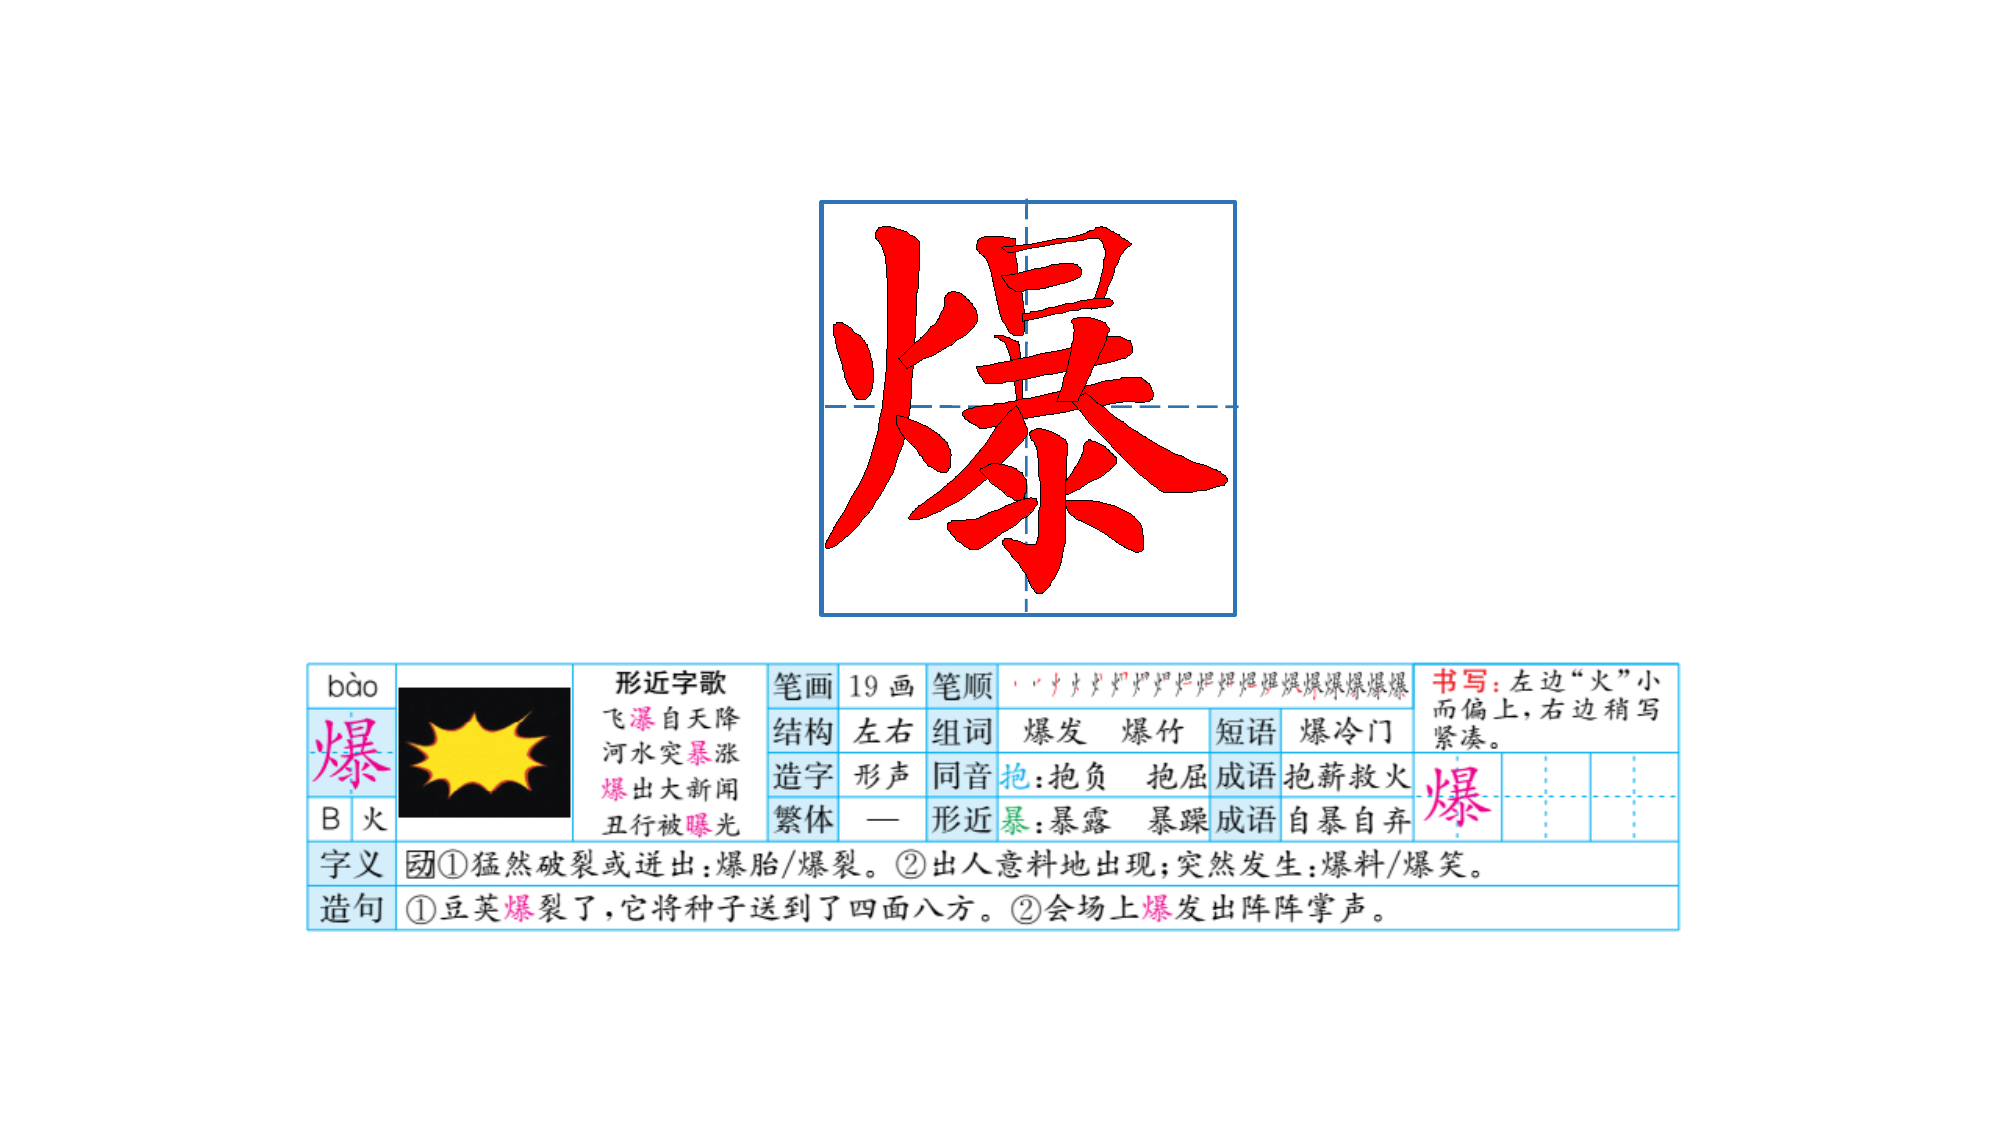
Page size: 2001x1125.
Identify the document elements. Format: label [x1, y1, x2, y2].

picture [294, 655, 1706, 940]
text_box [821, 198, 1239, 616]
